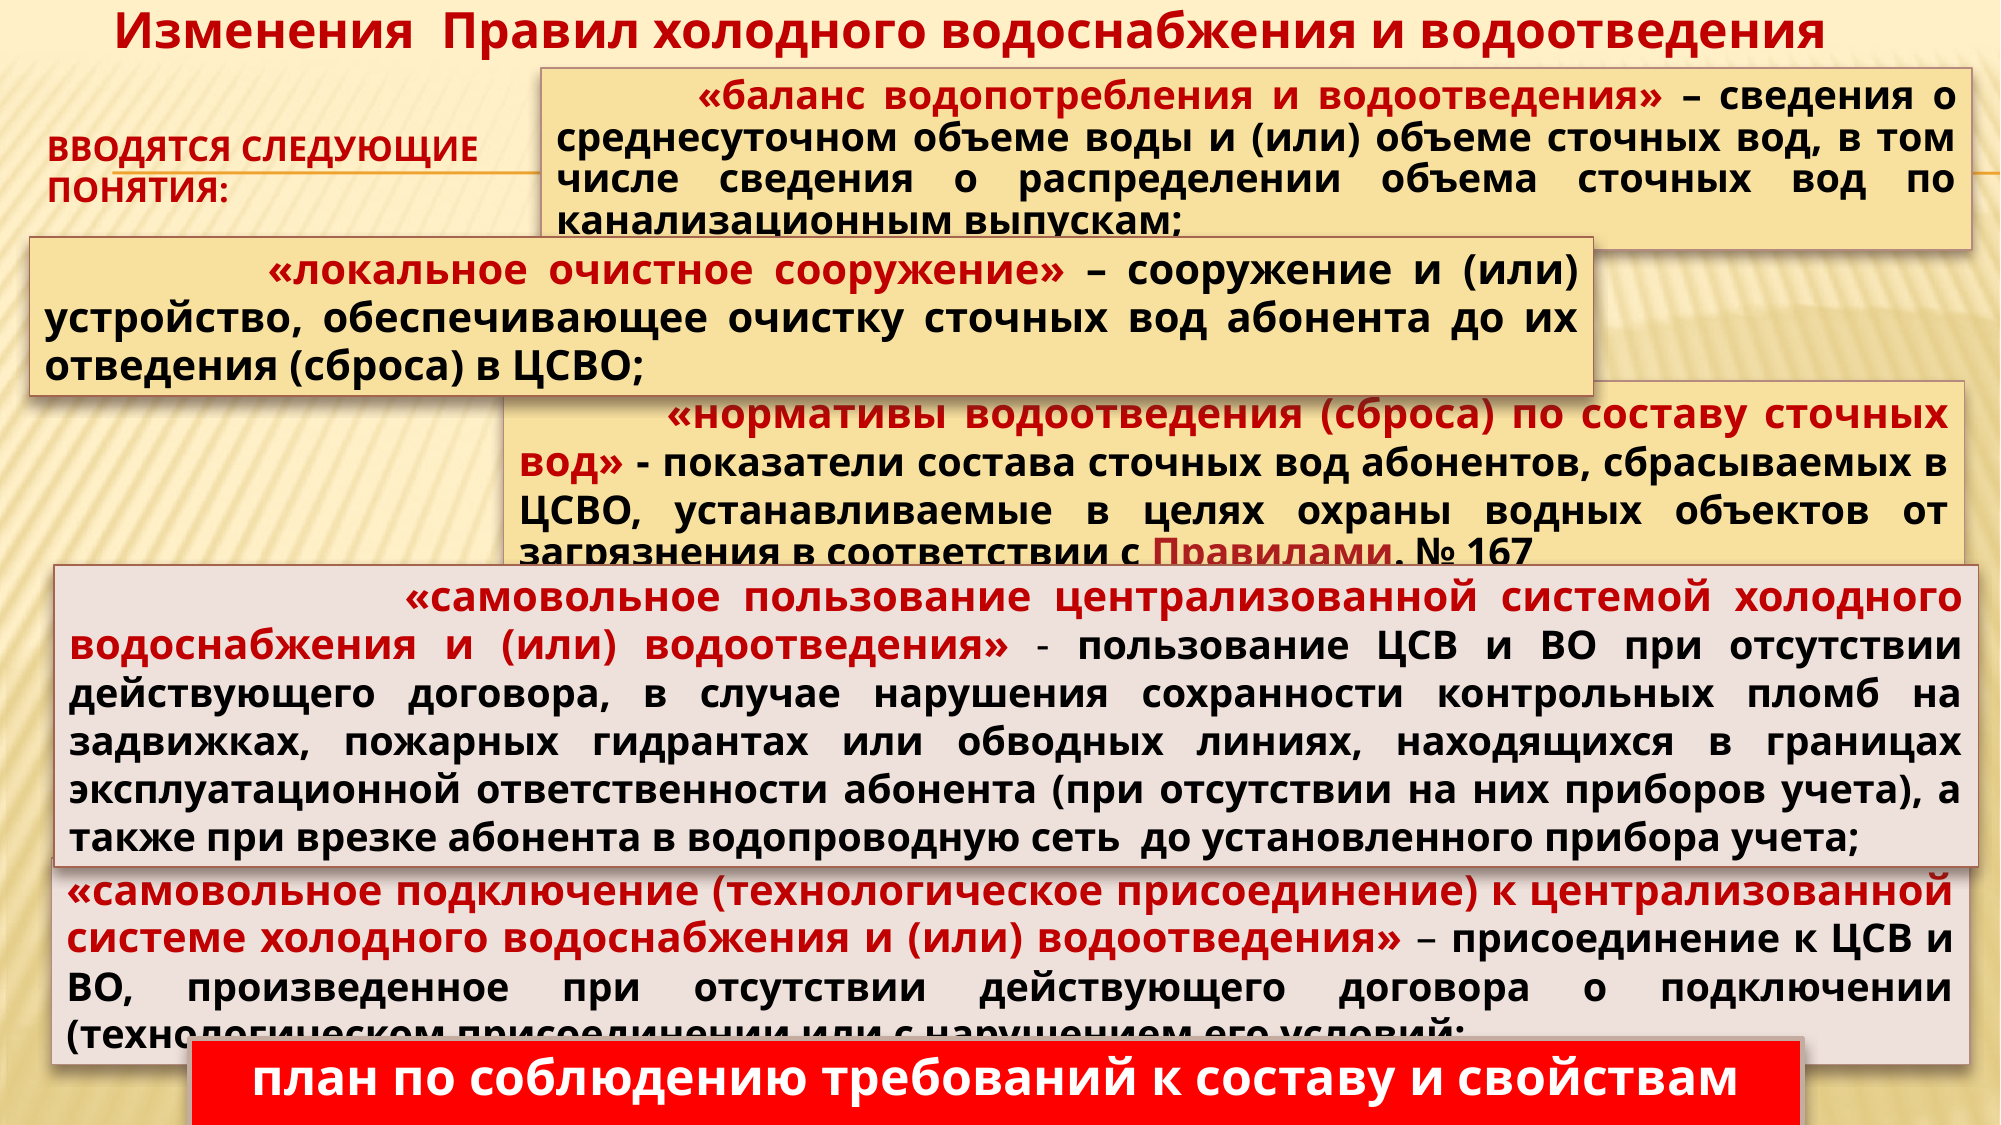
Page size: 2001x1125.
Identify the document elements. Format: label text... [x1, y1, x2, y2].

text_box «баланс водопотребления и водоотведения» – сведения о среднесуточном объеме воды и (или) объеме сточных вод, в том числе сведения о распределении объема сточных вод по канализационным выпускам; [540, 67, 1973, 251]
text_box «самовольное пользование централизованной системой холодного водоснабжения и (или) водоотведения» - пользование ЦСВ и ВО при отсутствии действующего договора, в случае нарушения сохранности контрольных пломб на задвижках, пожарных гидрантах или обводных линиях, находящихся в границах эксплуатационной ответственности абонента (при отсутствии на них приборов учета), а также при врезке абонента в водопроводную сеть до установленного прибора учета; [53, 564, 1979, 868]
text_box «нормативы водоотведения (сброса) по составу сточных вод» - показатели состава сточных вод абонентов, сбрасываемых в ЦСВО, устанавливаемые в целях охраны водных объектов от загрязнения в соответствии с Правилами. № 167 [503, 380, 1965, 561]
text_box план по соблюдению требований к составу и свойствам сточных вод [189, 1037, 1803, 1125]
text_box «локальное очистное сооружение» – сооружение и (или) устройство, обеспечивающее очистку сточных вод абонента до их отведения (сброса) в ЦСВО; [29, 236, 1594, 397]
text_box Изменения Правил холодного водоснабжения и водоотведения [98, 0, 1843, 66]
title Вводятся следующие понятия: [31, 109, 520, 227]
text_box «самовольное подключение (технологическое присоединение) к централизованной системе холодного водоснабжения и (или) водоотведения» – присоединение к ЦСВ и ВО, произведенное при отсутствии действующего договора о подключении (технологическом присоединении или с нарушением его условий; [51, 885, 1971, 1065]
